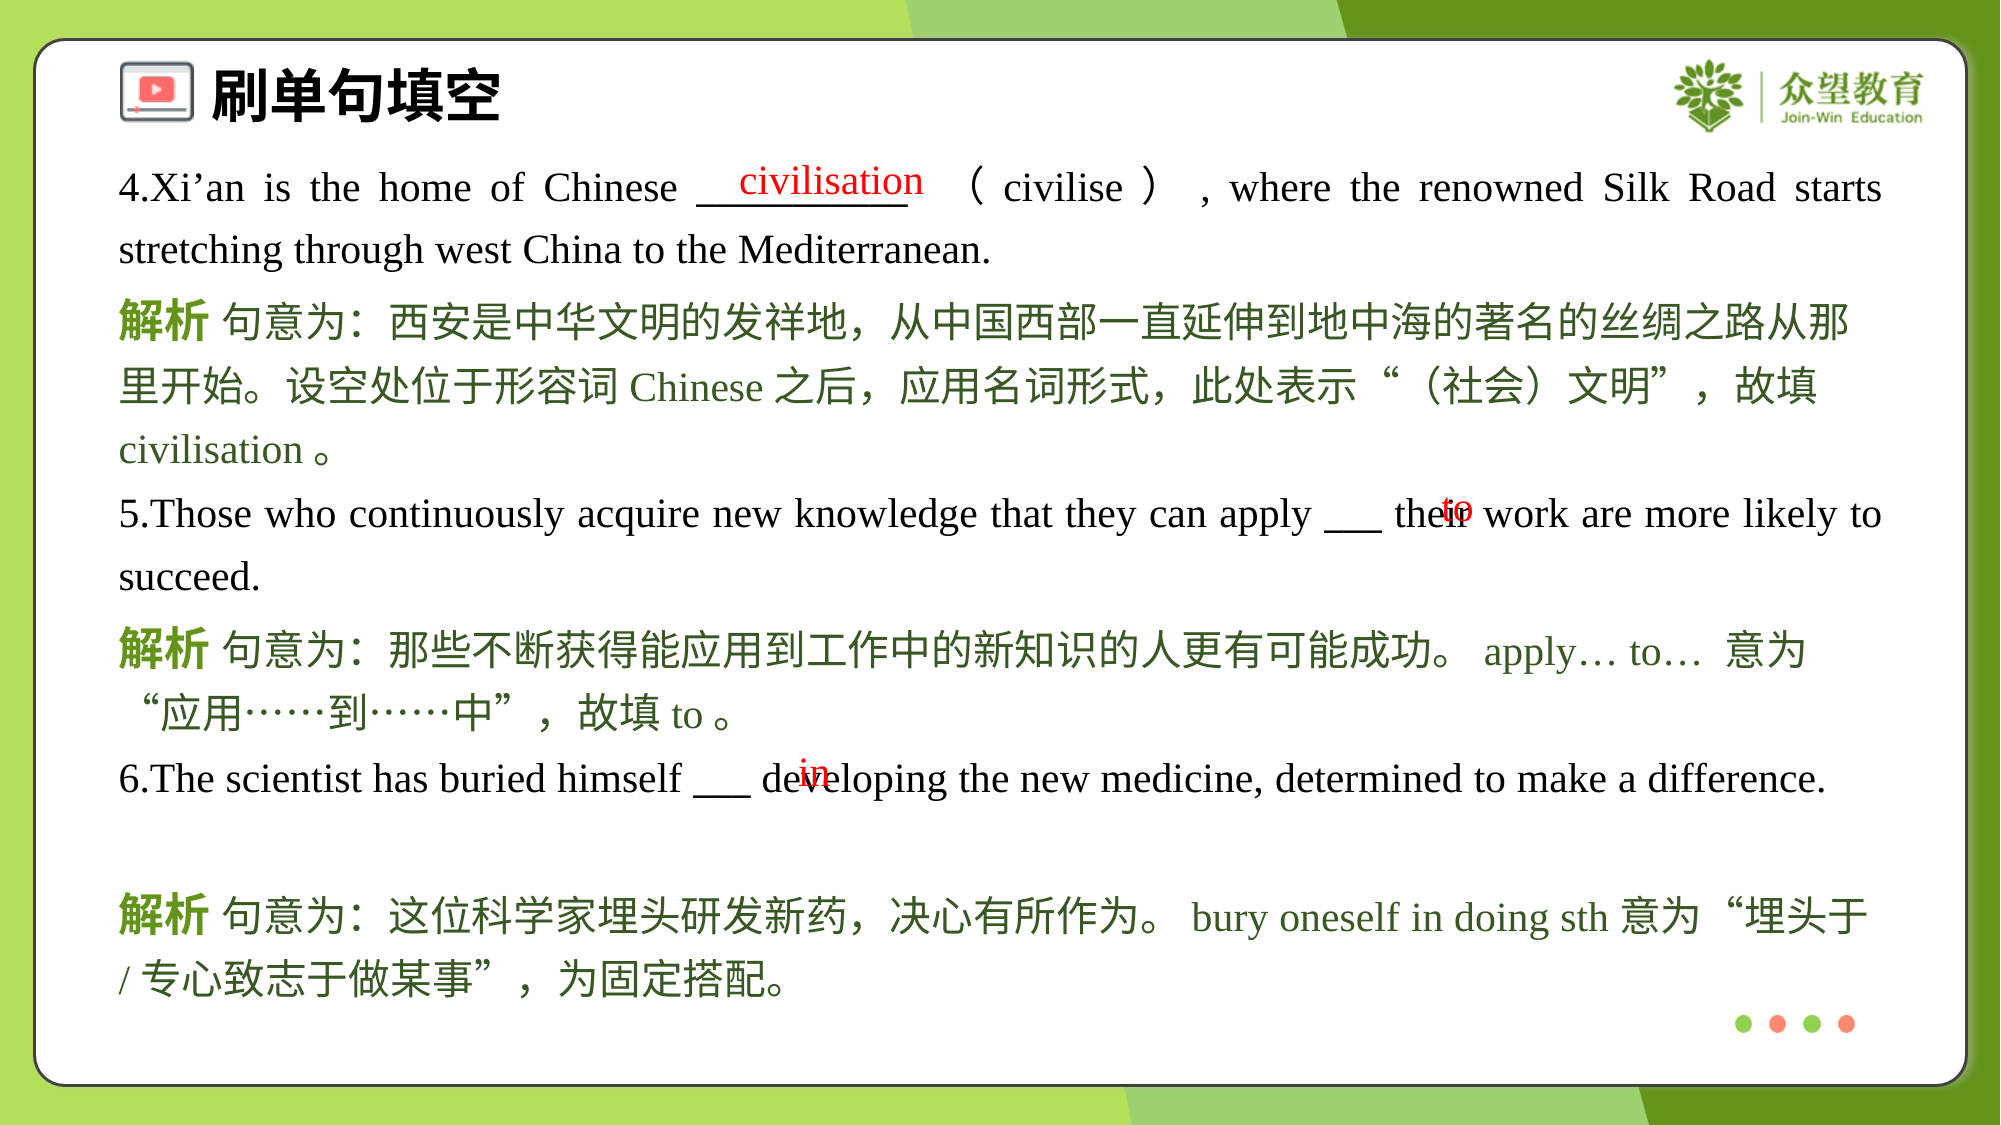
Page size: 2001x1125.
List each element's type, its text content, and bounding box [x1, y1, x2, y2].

text_box 解析 句意为：西安是中华文明的发祥地，从中国西部一直延伸到地中海的著名的丝绸之路从那里开始。设空处位于形容词Chinese之后，应用名词形式，此处表示“（社会）文明”，故填civilisation。 [118, 278, 1883, 468]
text_box 6.The scientist has buried himself ___ developing the new medicine, determined to make a difference. [118, 738, 1883, 859]
text_box to [1436, 467, 1479, 525]
picture [0, 0, 2000, 1125]
text_box civilisation [734, 140, 929, 199]
text_box 5.Those who continuously acquire new knowledge that they can apply ___ their work are more likely to succeed. [118, 473, 1883, 594]
text_box 解析 句意为：那些不断获得能应用到工作中的新知识的人更有可能成功。apply… to… 意为“应用……到……中”，故填to。 [118, 605, 1883, 732]
text_box 解析 句意为：这位科学家埋头研发新药，决心有所作为。bury oneself in doing sth意为“埋头于/专心致志于做某事”，为固定搭配。 [118, 871, 1883, 998]
text_box in [793, 732, 836, 791]
text_box 4.Xi’an is the home of Chinese ___________ （civilise）, where the renowned Silk Road starts stretching through west China to the Mediterranean. [118, 146, 1883, 267]
